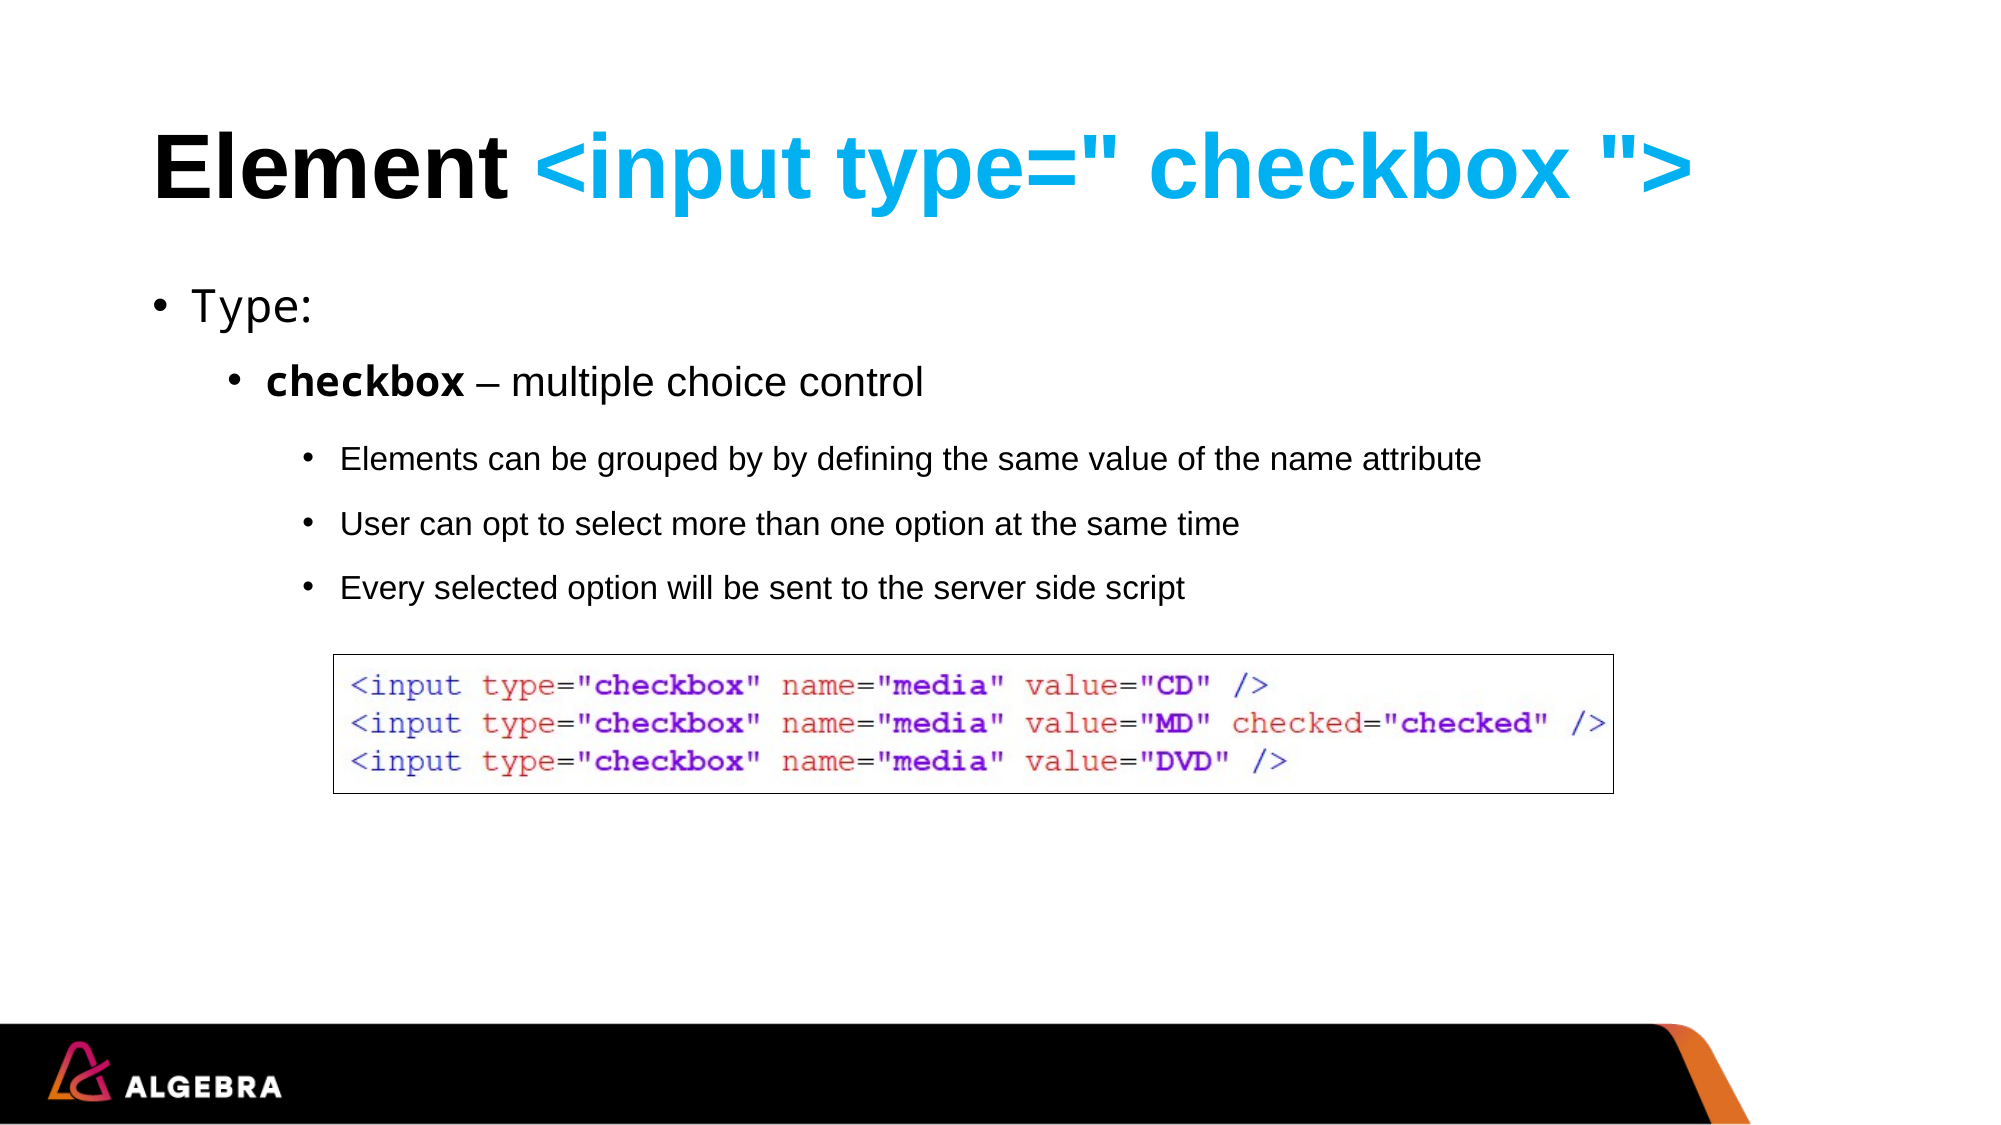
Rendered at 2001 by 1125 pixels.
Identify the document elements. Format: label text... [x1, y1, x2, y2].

picture [333, 654, 1614, 794]
list Type: checkbox – multiple choice control Elements can be grouped by by defining the same value of the name attribute User can opt to select more than one option at the same time Every selected option will be sent to the server side script [137, 261, 1863, 1094]
title Element <input type=" checkbox "> [137, 59, 1863, 261]
picture [0, 1023, 1958, 1125]
